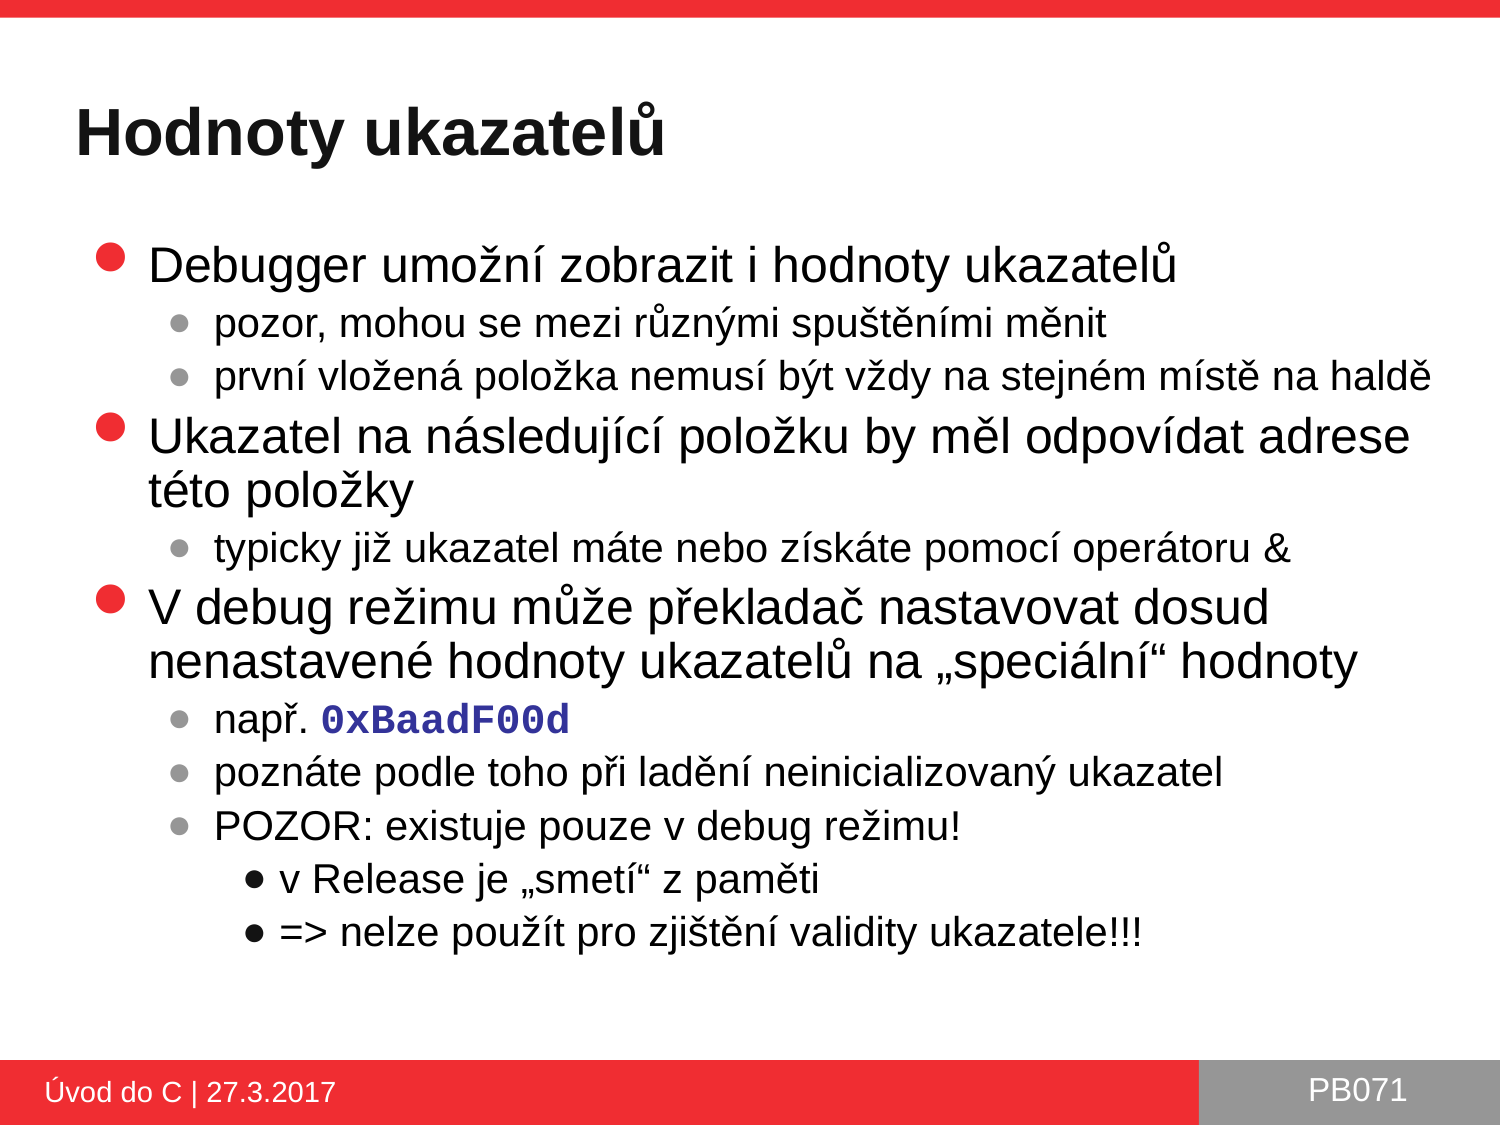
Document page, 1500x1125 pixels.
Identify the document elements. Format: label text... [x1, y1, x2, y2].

footer Úvod do C | 27.3.2017 [29, 1065, 1199, 1125]
list Debugger umožní zobrazit i hodnoty ukazatelů pozor, mohou se mezi různými spuštěními měnit první vložená položka nemusí být vždy na stejném místě na haldě Ukazatel na následující položku by měl odpovídat adrese této položky typicky již ukazatel máte nebo získáte pomocí operátoru & V debug režimu může překladač nastavovat dosud nenastavené hodnoty ukazatelů na „speciální“ hodnoty např. 0xBaadF00d poznáte podle toho při ladění neinicializovaný ukazatel POZOR: existuje pouze v debug režimu! v Release je „smetí“ z paměti => nelze použít pro zjištění validity ukazatele!!! [76, 231, 1459, 1024]
title Hodnoty ukazatelů [75, 45, 1471, 208]
